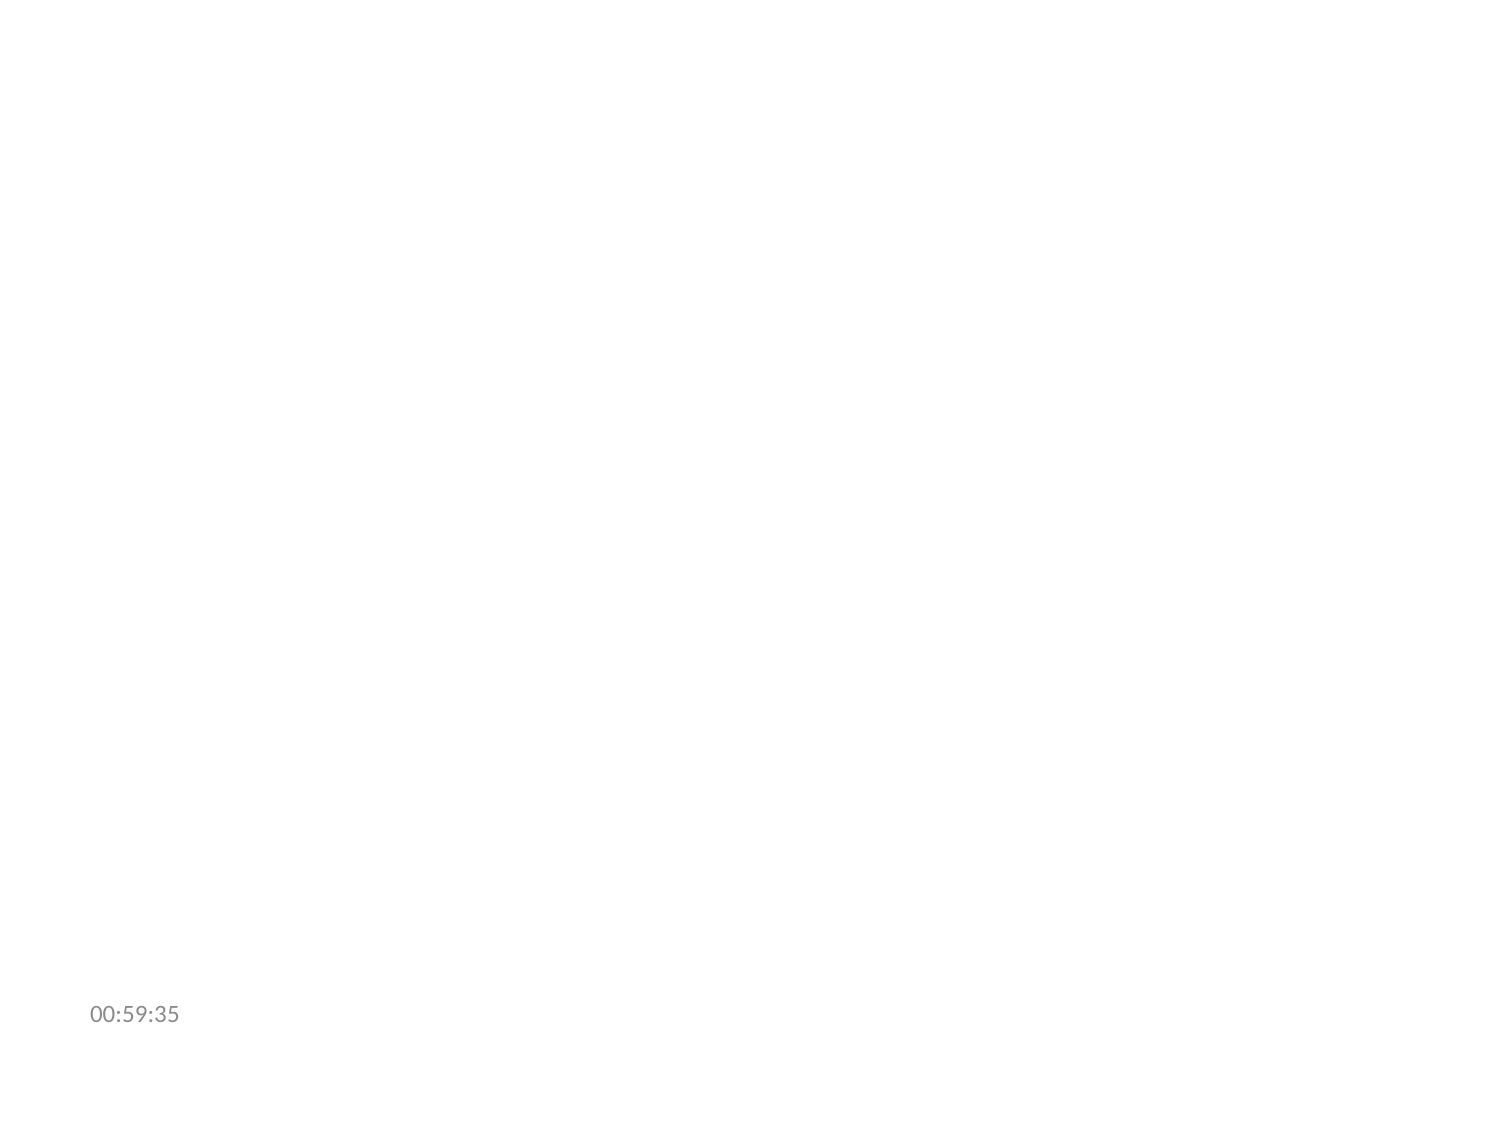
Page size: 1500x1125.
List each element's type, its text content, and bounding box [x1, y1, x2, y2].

text_box 15:35:09 [75, 982, 425, 1043]
